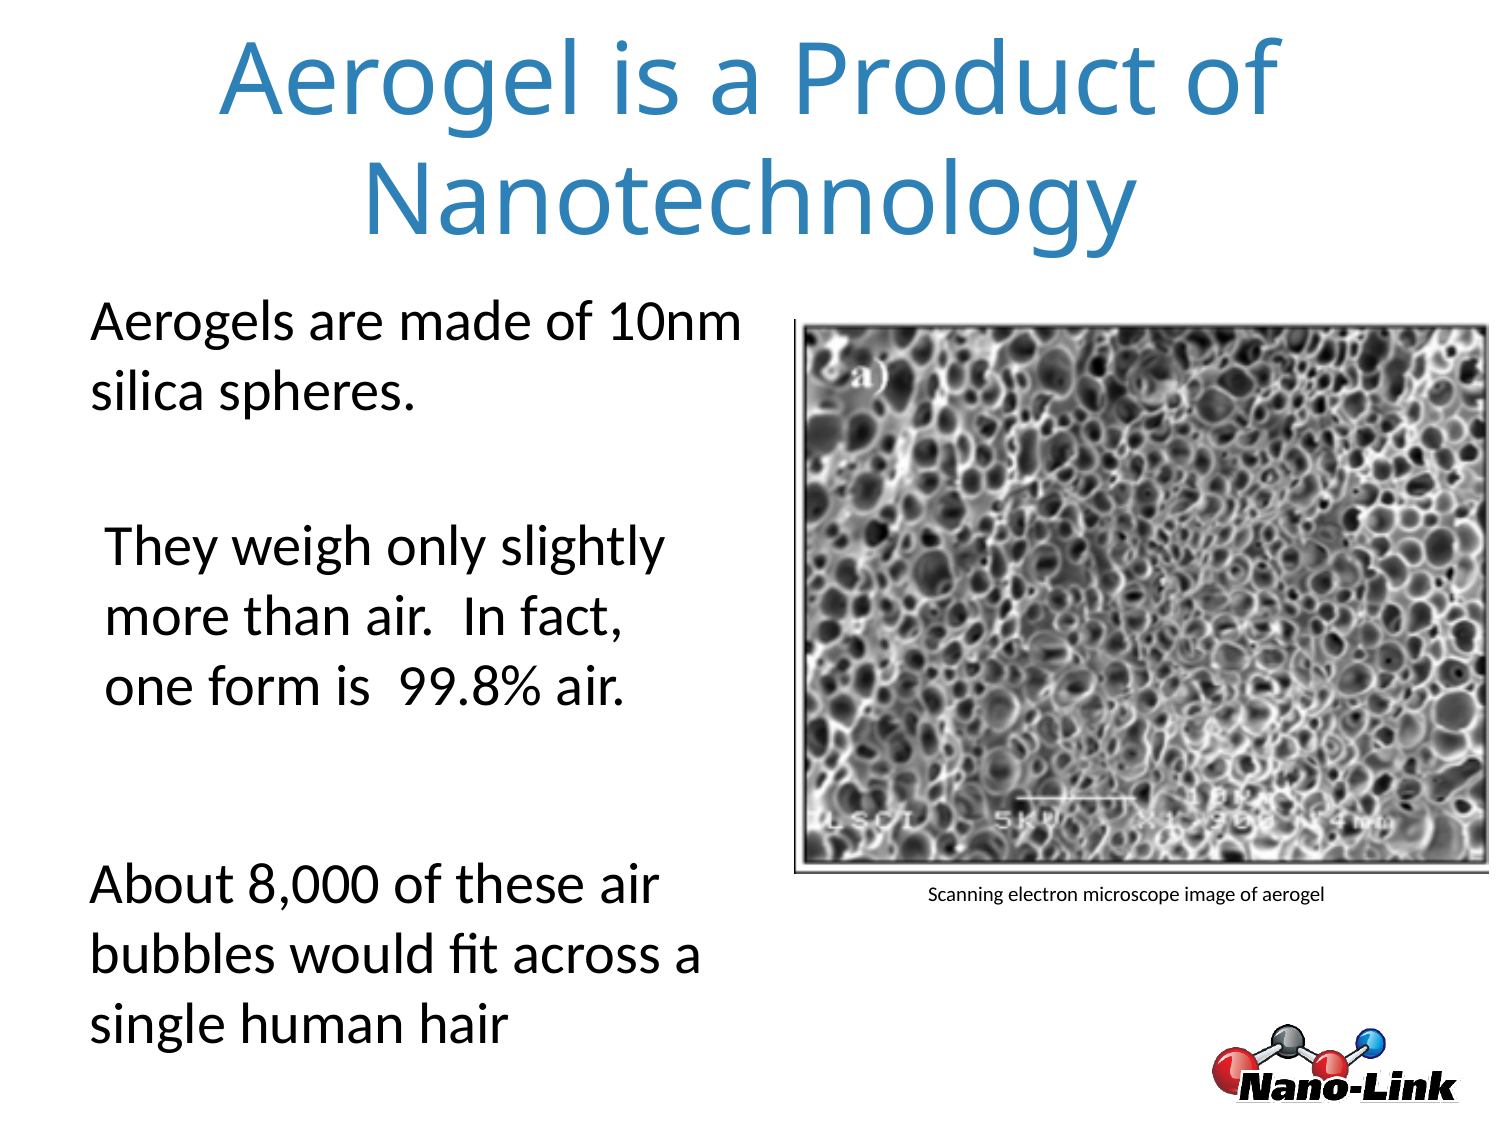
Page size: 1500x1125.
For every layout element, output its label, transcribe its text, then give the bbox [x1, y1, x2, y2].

title Aerogel is a Product of Nanotechnology [62, 51, 1437, 218]
text_box About 8,000 of these air bubbles would fit across a single human hair [74, 837, 772, 1063]
text_box Aerogels are made of 10nm silica spheres. [75, 275, 772, 430]
picture [1212, 1024, 1463, 1103]
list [670, 319, 1500, 874]
text_box Scanning electron microscope image of aerogel [913, 882, 1341, 913]
text_box They weigh only slightly more than air. In fact, one form is 99.8% air. [90, 500, 665, 725]
